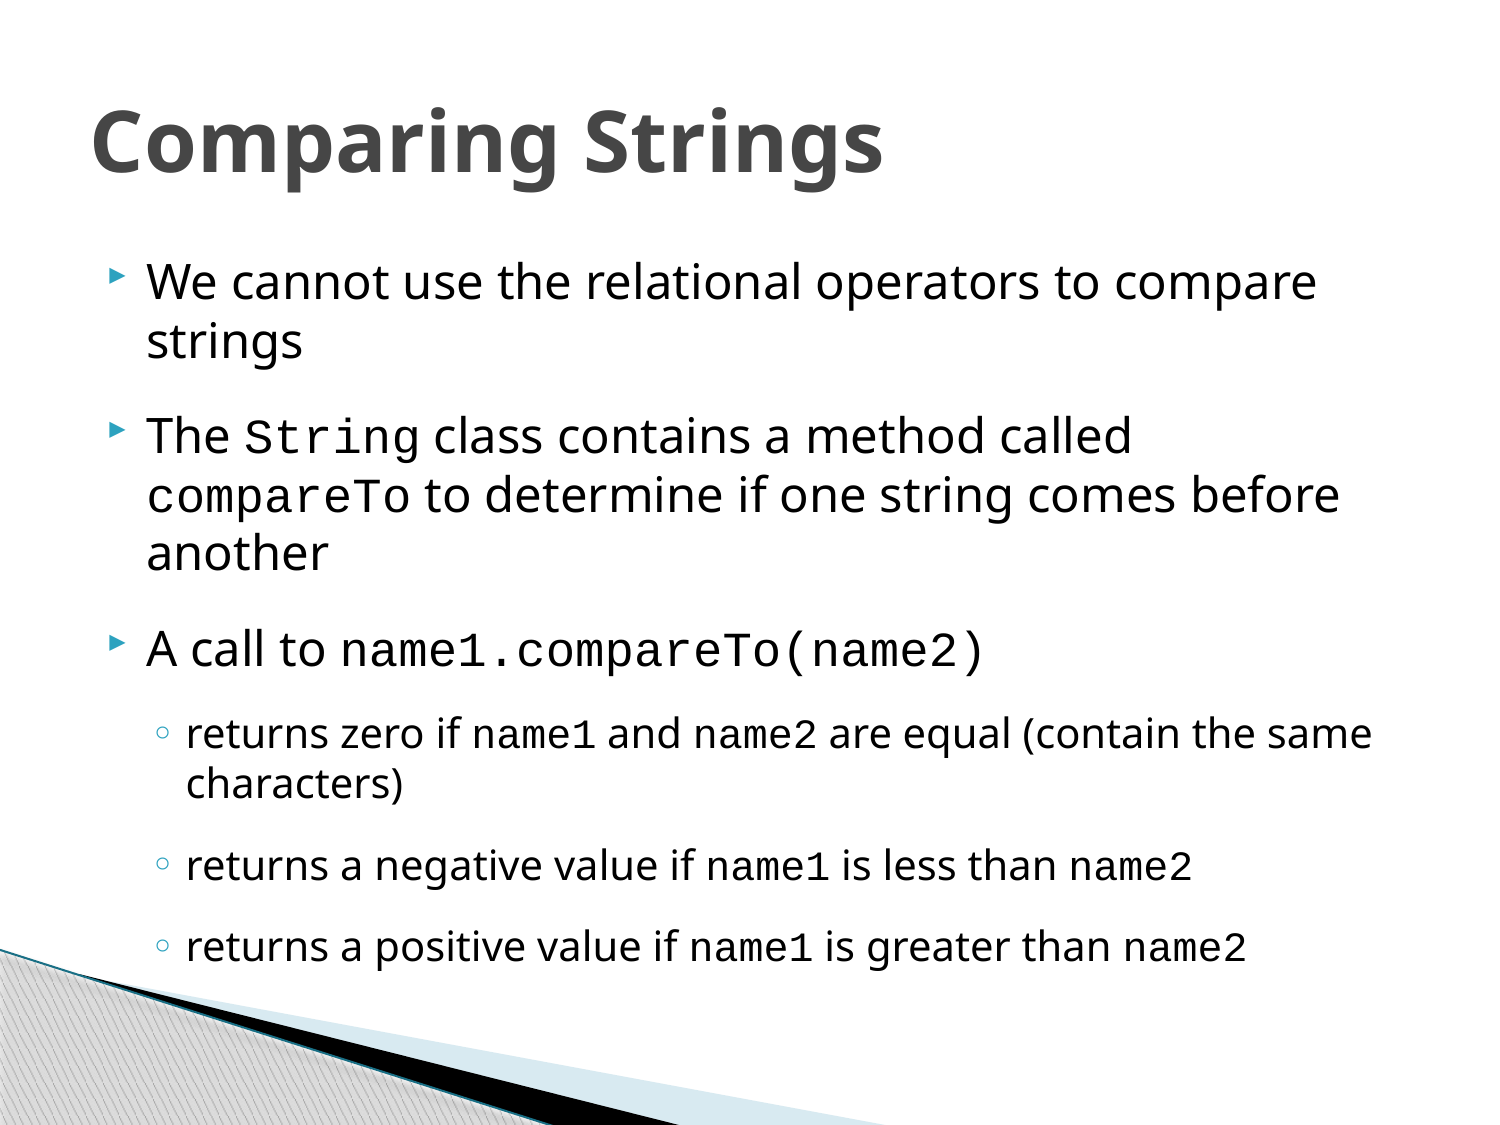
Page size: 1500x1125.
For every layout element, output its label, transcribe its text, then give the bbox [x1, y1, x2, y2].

title Comparing Strings [75, 45, 1425, 233]
list We cannot use the relational operators to compare strings The String class contains a method called compareTo to determine if one string comes before another A call to name1.compareTo(name2) returns zero if name1 and name2 are equal (contain the same characters) returns a negative value if name1 is less than name2 returns a positive value if name1 is greater than name2 [75, 243, 1425, 986]
